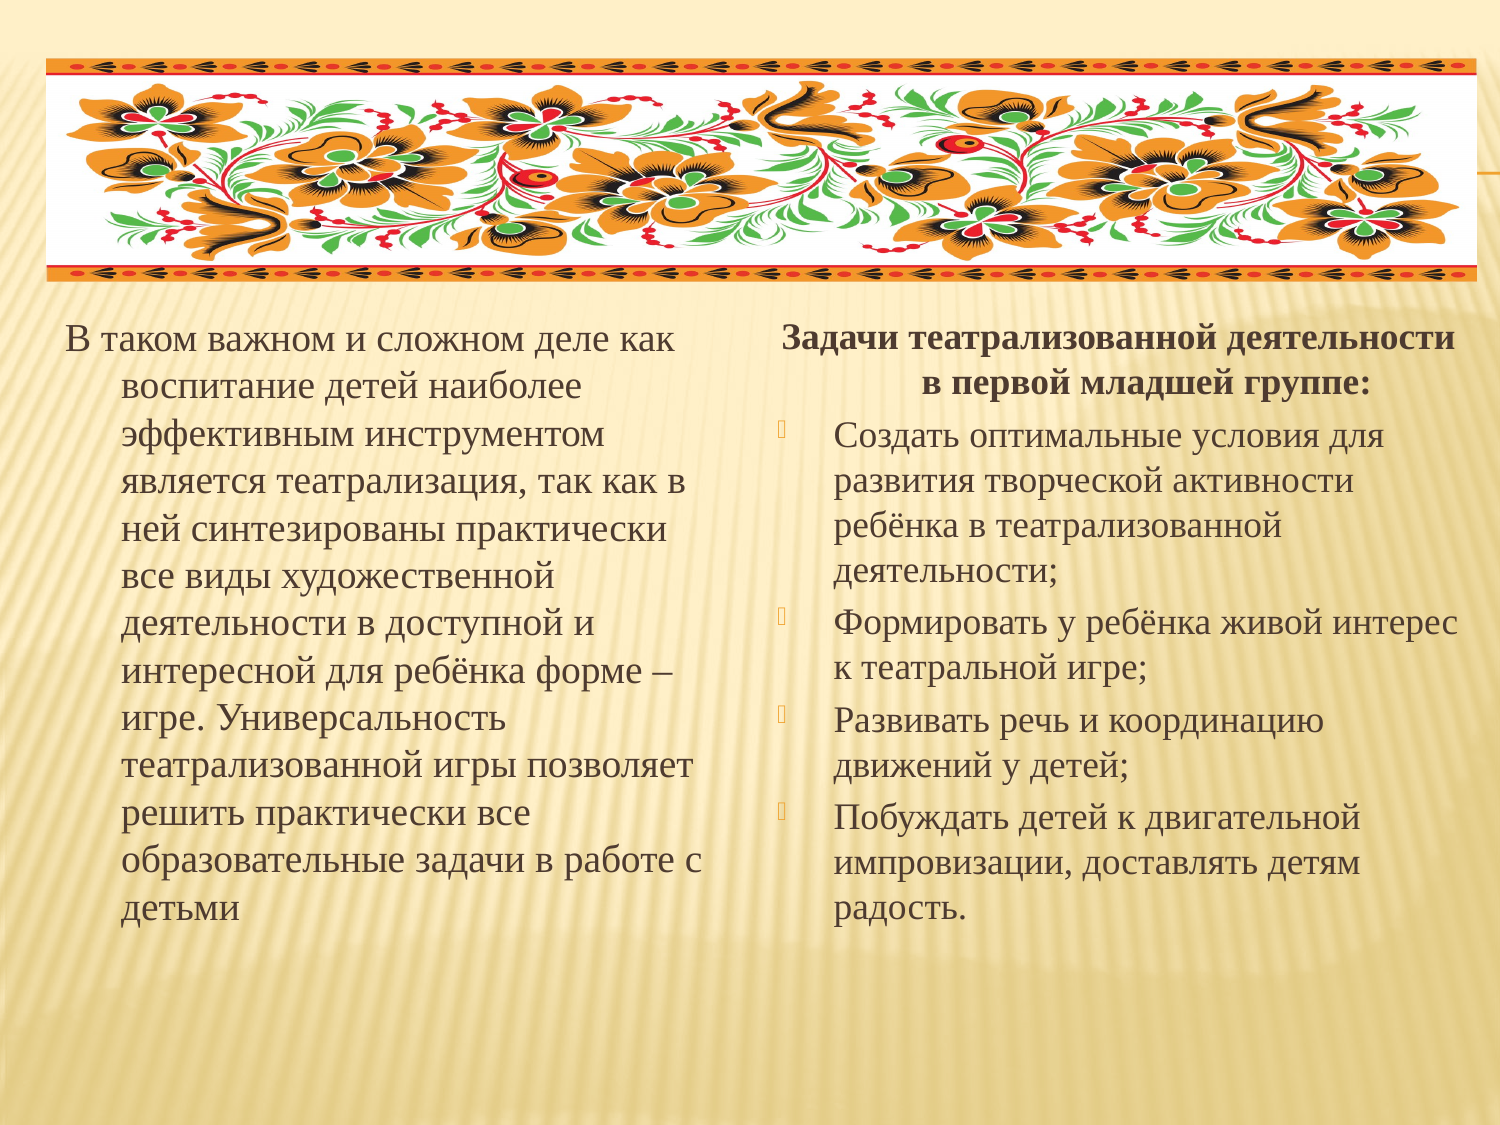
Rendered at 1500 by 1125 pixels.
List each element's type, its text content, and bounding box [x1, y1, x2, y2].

list В таком важном и сложном деле как воспитание детей наиболее эффективным инструментом является театрализация, так как в ней синтезированы практически все виды художественной деятельности в доступной и интересной для ребёнка форме – игре. Универсальность театрализованной игры позволяет решить практически все образовательные задачи в работе с детьми [50, 304, 738, 1038]
list Задачи театрализованной деятельности в первой младшей группе: Создать оптимальные условия для развития творческой активности ребёнка в театрализованной деятельности; Формировать у ребёнка живой интерес к театральной игре; Развивать речь и координацию движений у детей; Побуждать детей к двигательной импровизации, доставлять детям радость. [762, 304, 1475, 1038]
picture [46, 58, 1477, 282]
